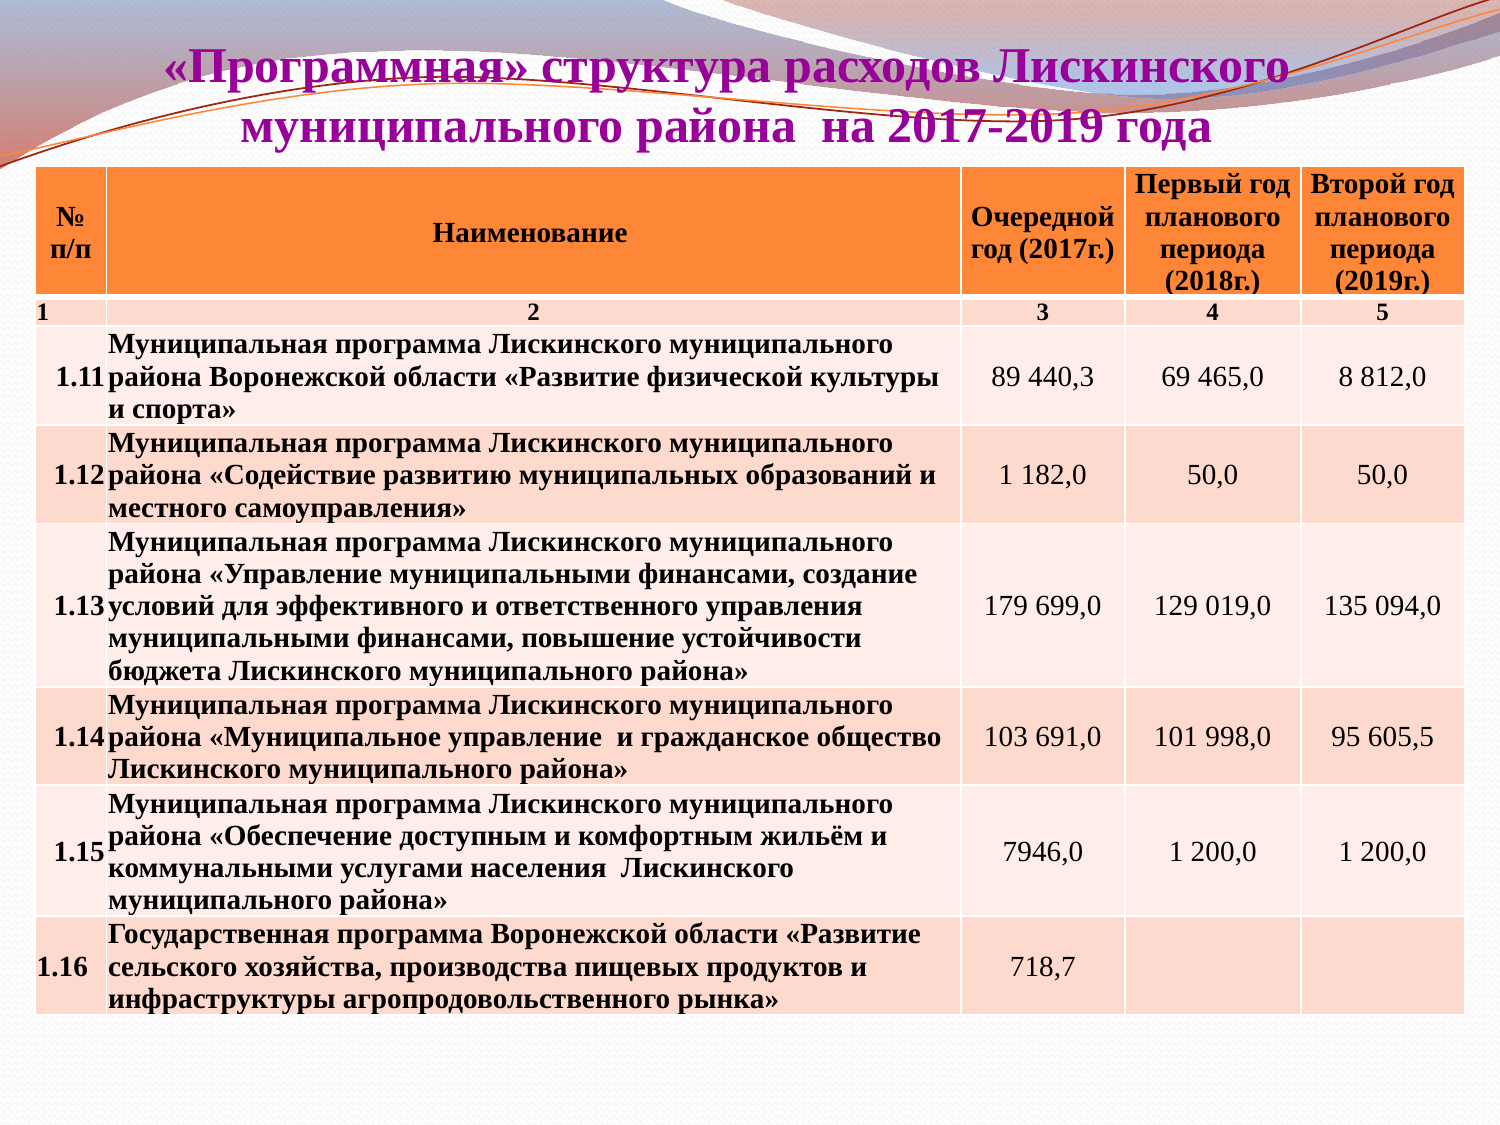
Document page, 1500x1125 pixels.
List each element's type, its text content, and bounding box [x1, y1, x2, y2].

table_cell 718,7 [962, 917, 1124, 1014]
table_cell 1 [36, 300, 106, 325]
table_cell 50,0 [1126, 426, 1300, 523]
table_cell 1.15 [36, 786, 106, 915]
table_cell 4 [1126, 300, 1300, 325]
table_cell 179 699,0 [962, 524, 1124, 686]
table_cell 135 094,0 [1302, 524, 1464, 686]
table_cell 89 440,3 [962, 327, 1124, 424]
title «Программная» структура расходов Лискинского муниципального района на 2017-2019 года [35, 35, 1418, 153]
table_cell Муниципальная программа Лискинского муниципального района Воронежской области «Развитие физической культуры и спорта» [107, 327, 960, 424]
table_header Первый год планового периода (2018г.) [1126, 167, 1300, 294]
table_cell 5 [1302, 300, 1464, 325]
table_cell Государственная программа Воронежской области «Развитие сельского хозяйства, производства пищевых продуктов и инфраструктуры агропродовольственного рынка» [107, 917, 960, 1014]
table_cell 69 465,0 [1126, 327, 1300, 424]
table_cell 1.13 [36, 524, 106, 686]
table_cell 1.14 [36, 688, 106, 784]
table_cell 2 [107, 300, 960, 325]
table_header № п/п [36, 167, 106, 294]
table_cell 95 605,5 [1302, 688, 1464, 784]
table_cell 1.12 [36, 426, 106, 523]
table_header Второй год планового периода (2019г.) [1302, 167, 1464, 294]
table_cell 8 812,0 [1302, 327, 1464, 424]
table_cell 1 200,0 [1302, 786, 1464, 915]
table_cell 50,0 [1302, 426, 1464, 523]
table_cell 101 998,0 [1126, 688, 1300, 784]
table_cell 1 200,0 [1126, 786, 1300, 915]
table_cell Муниципальная программа Лискинского муниципального района «Управление муниципальными финансами, создание условий для эффективного и ответственного управления муниципальными финансами, повышение устойчивости бюджета Лискинского муниципального района» [107, 524, 960, 686]
table_cell Муниципальная программа Лискинского муниципального района «Содействие развитию муниципальных образований и местного самоуправления» [107, 426, 960, 523]
table_cell Муниципальная программа Лискинского муниципального района «Муниципальное управление и гражданское общество Лискинского муниципального района» [107, 688, 960, 784]
table_cell 129 019,0 [1126, 524, 1300, 686]
table_cell 103 691,0 [962, 688, 1124, 784]
table_header Очередной год (2017г.) [962, 167, 1124, 294]
table_cell [1126, 917, 1300, 1014]
table_cell 1.11 [36, 327, 106, 424]
table_cell 1 182,0 [962, 426, 1124, 523]
table_cell 1.16 [36, 917, 106, 1014]
table_cell [1302, 917, 1464, 1014]
table_cell 3 [962, 300, 1124, 325]
table_cell 7946,0 [962, 786, 1124, 915]
table_cell Муниципальная программа Лискинского муниципального района «Обеспечение доступным и комфортным жильём и коммунальными услугами населения Лискинского муниципального района» [107, 786, 960, 915]
table_header Наименование [107, 167, 960, 294]
